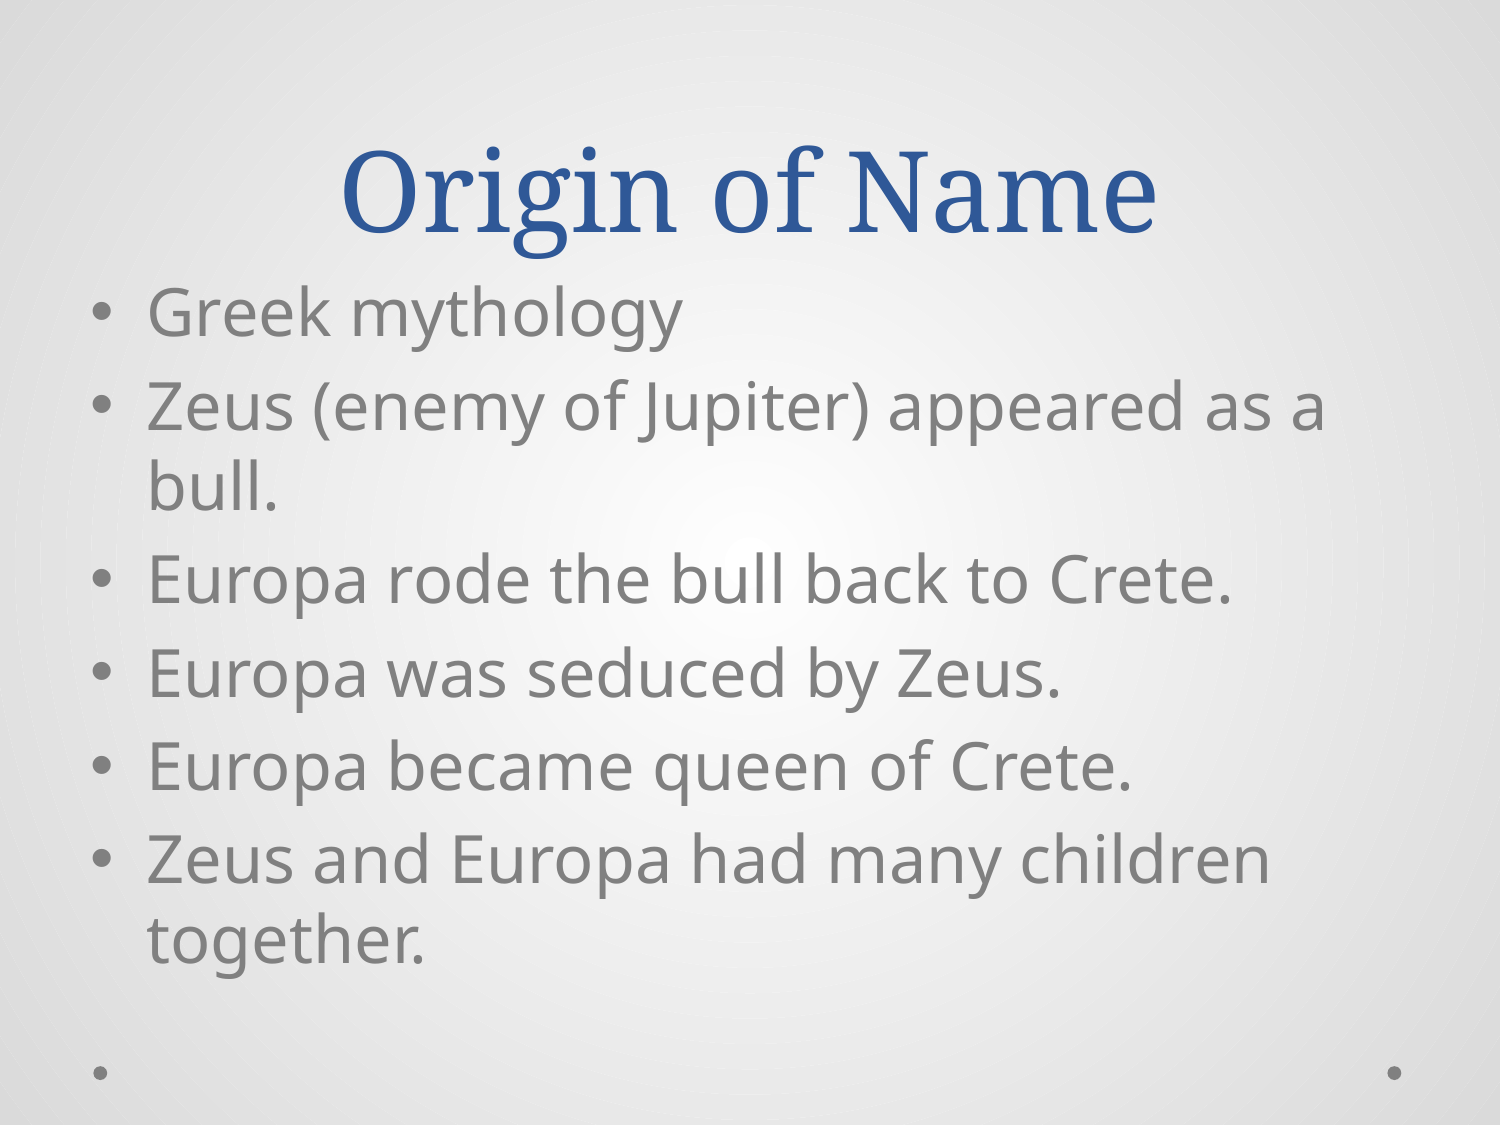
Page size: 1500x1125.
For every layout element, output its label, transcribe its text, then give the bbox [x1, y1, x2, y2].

list Greek mythology Zeus (enemy of Jupiter) appeared as a bull. Europa rode the bull back to Crete. Europa was seduced by Zeus. Europa became queen of Crete. Zeus and Europa had many children together. [75, 262, 1425, 1005]
title Origin of Name [75, 0, 1425, 262]
